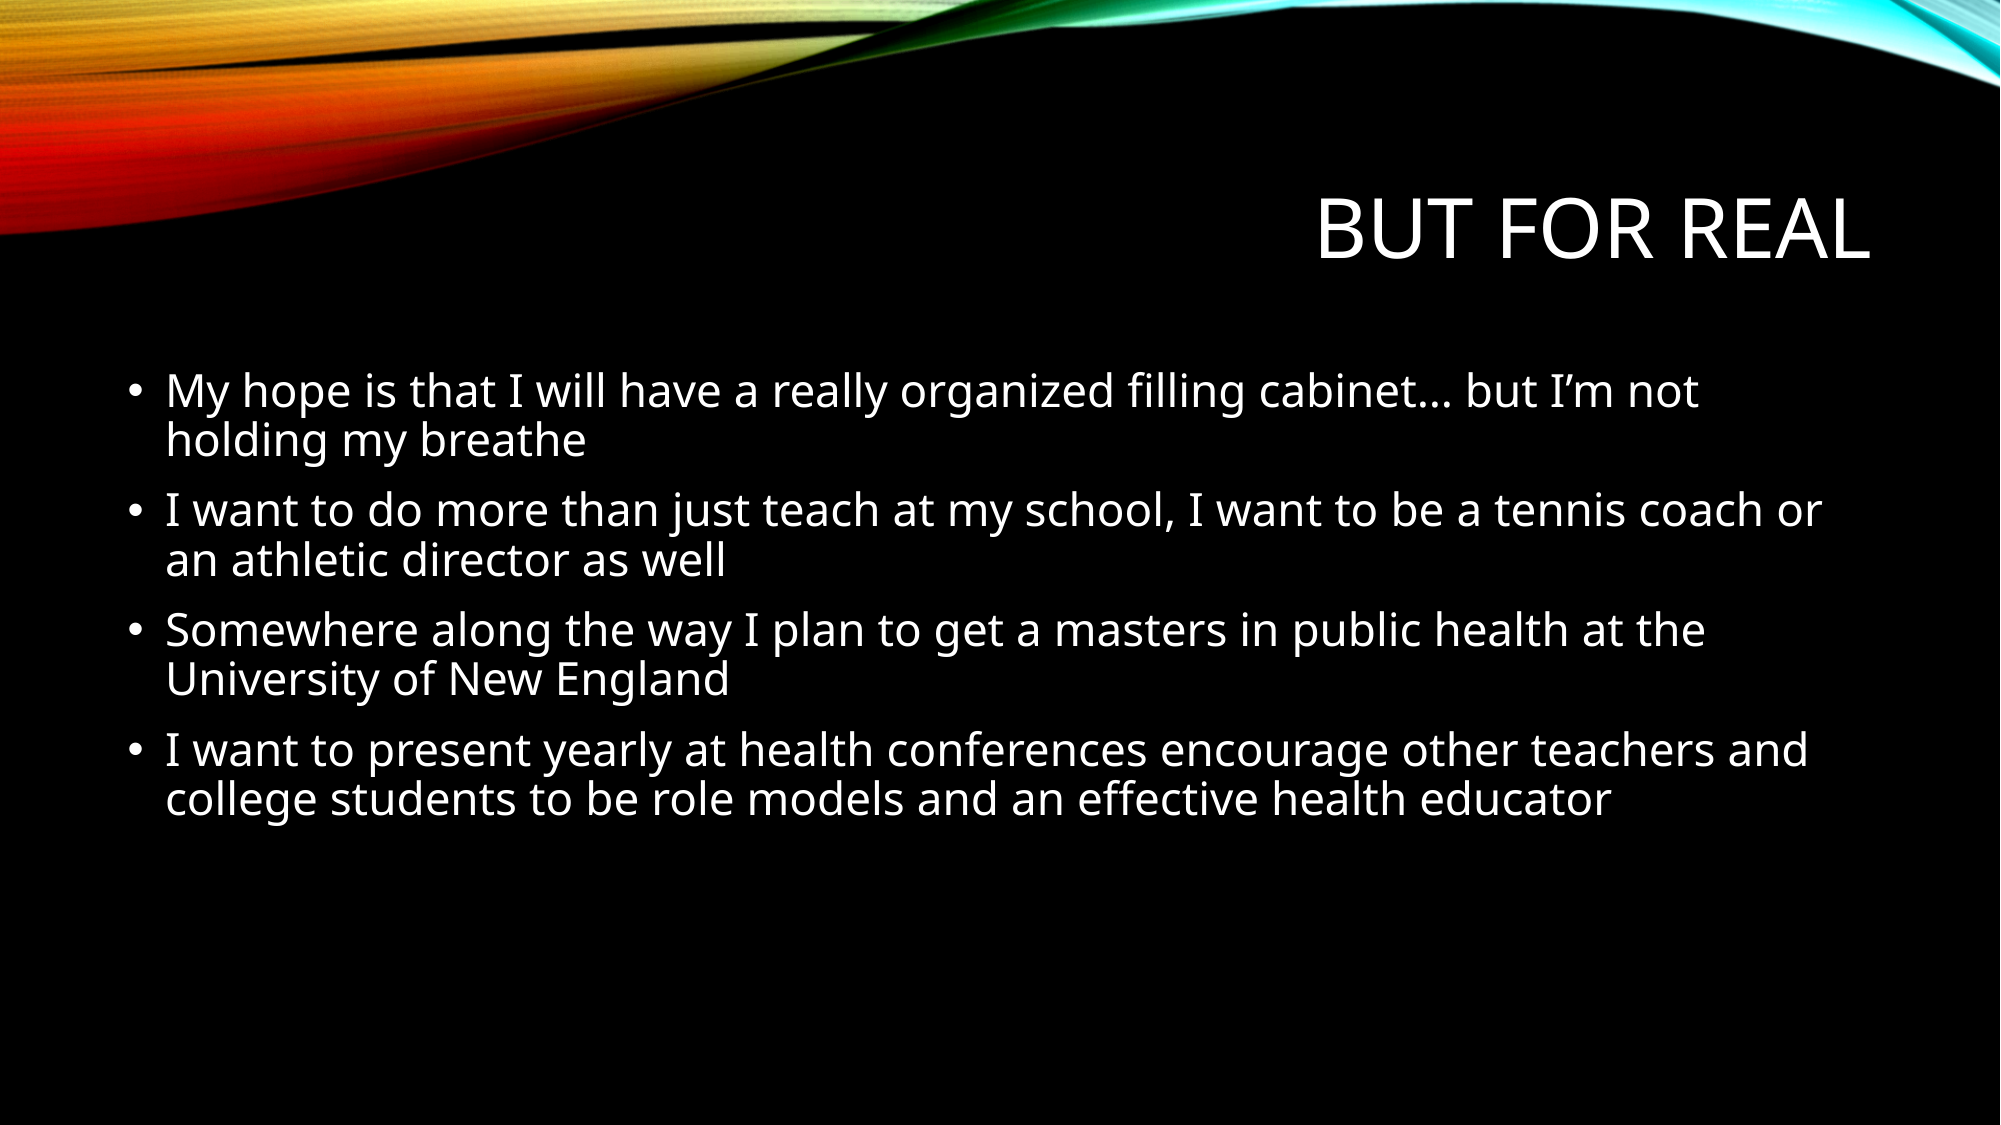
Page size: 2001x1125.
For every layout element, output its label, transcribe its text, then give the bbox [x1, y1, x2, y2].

list My hope is that I will have a really organized filling cabinet… but I’m not holding my breathe I want to do more than just teach at my school, I want to be a tennis coach or an athletic director as well Somewhere along the way I plan to get a masters in public health at the University of New England I want to present yearly at health conferences encourage other teachers and college students to be role models and an effective health educator [112, 360, 1888, 1021]
picture [0, 0, 2000, 237]
title But for real [474, 125, 1888, 338]
